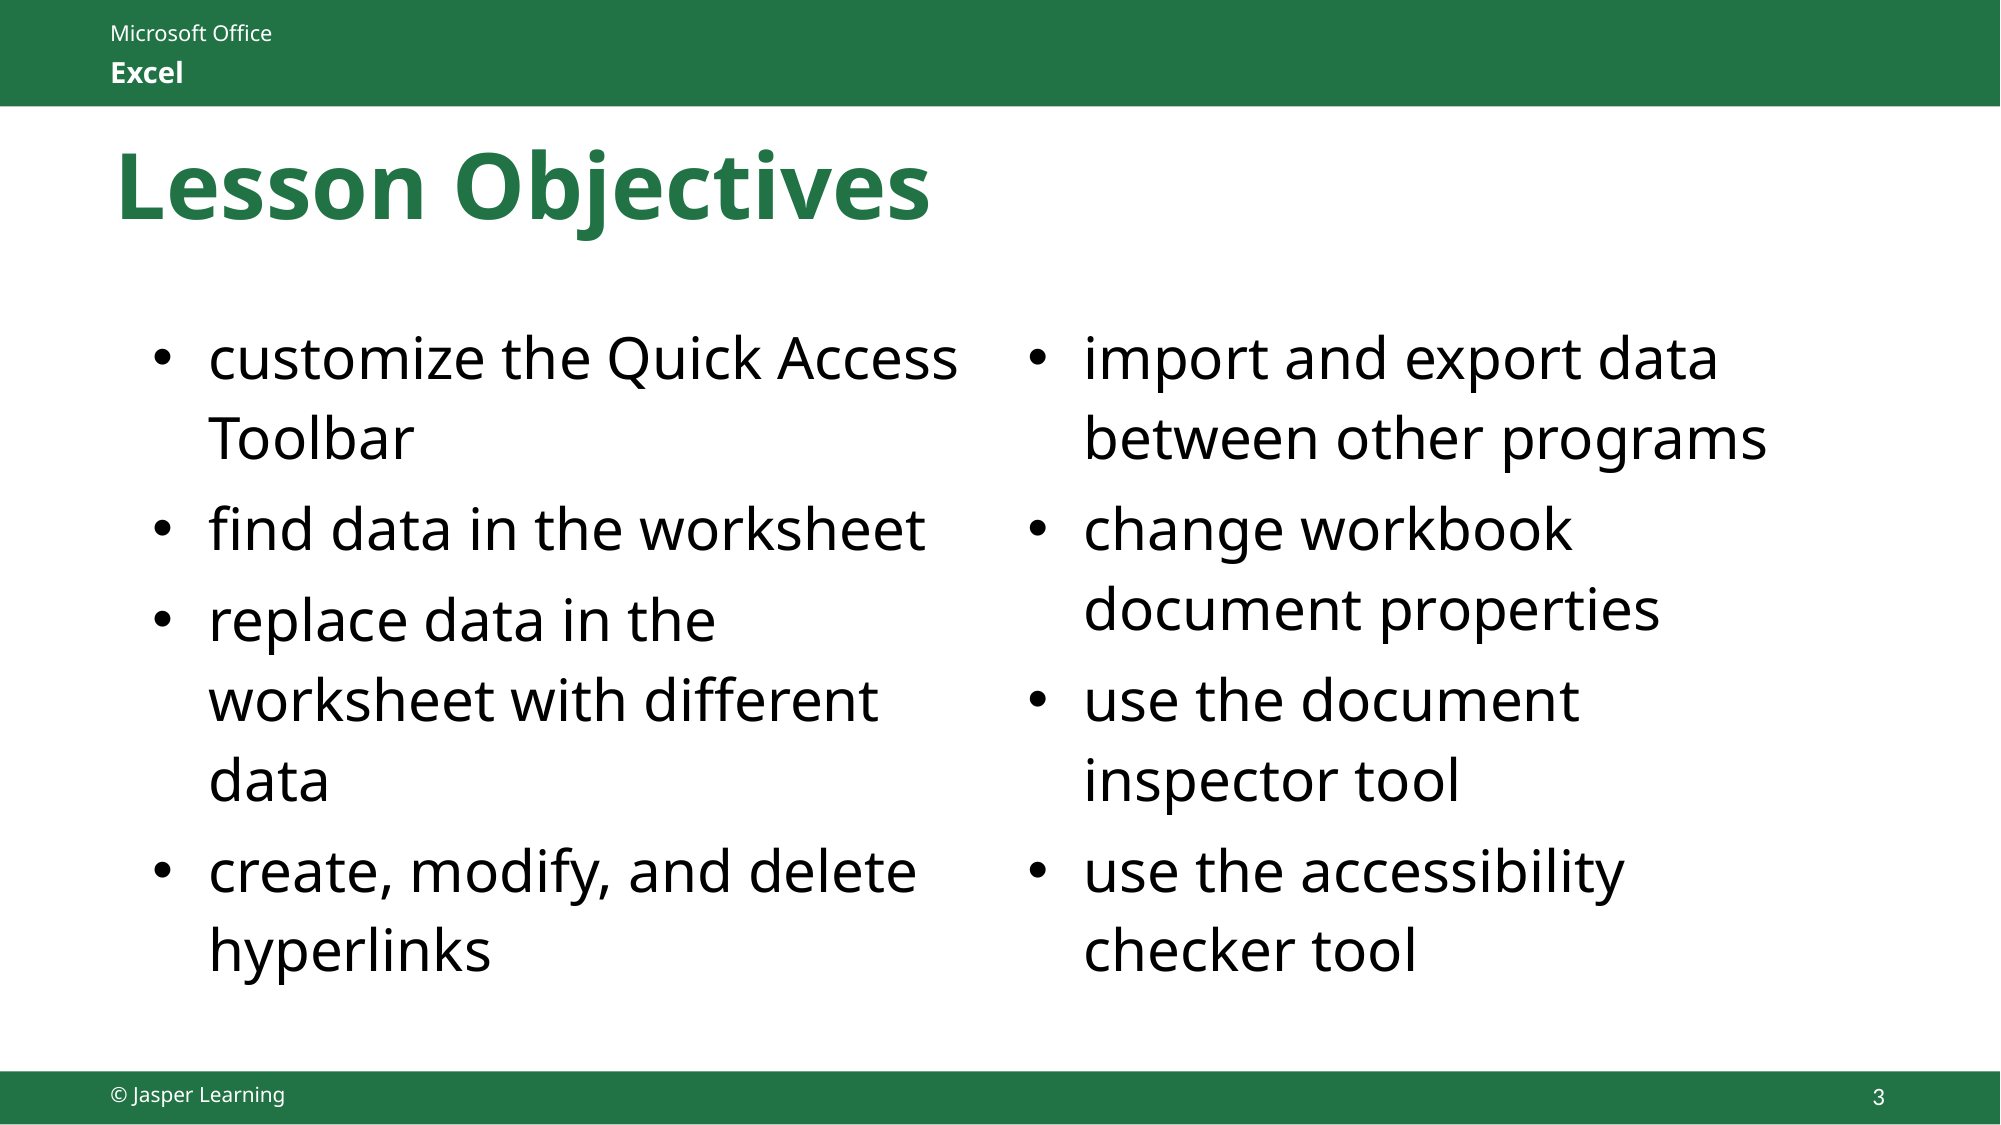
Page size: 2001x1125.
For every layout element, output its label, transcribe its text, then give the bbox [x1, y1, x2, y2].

list customize the Quick Access Toolbar find data in the worksheet replace data in the worksheet with different data create, modify, and delete hyperlinks [137, 304, 988, 1018]
title Lesson Objectives [99, 118, 1866, 248]
list ​import and export data between other programs change workbook document properties use the document inspector tool use the accessibility checker tool [1012, 304, 1863, 1018]
footer © Jasper Learning [95, 1065, 729, 1125]
slide_number 3 [1433, 1065, 1900, 1125]
